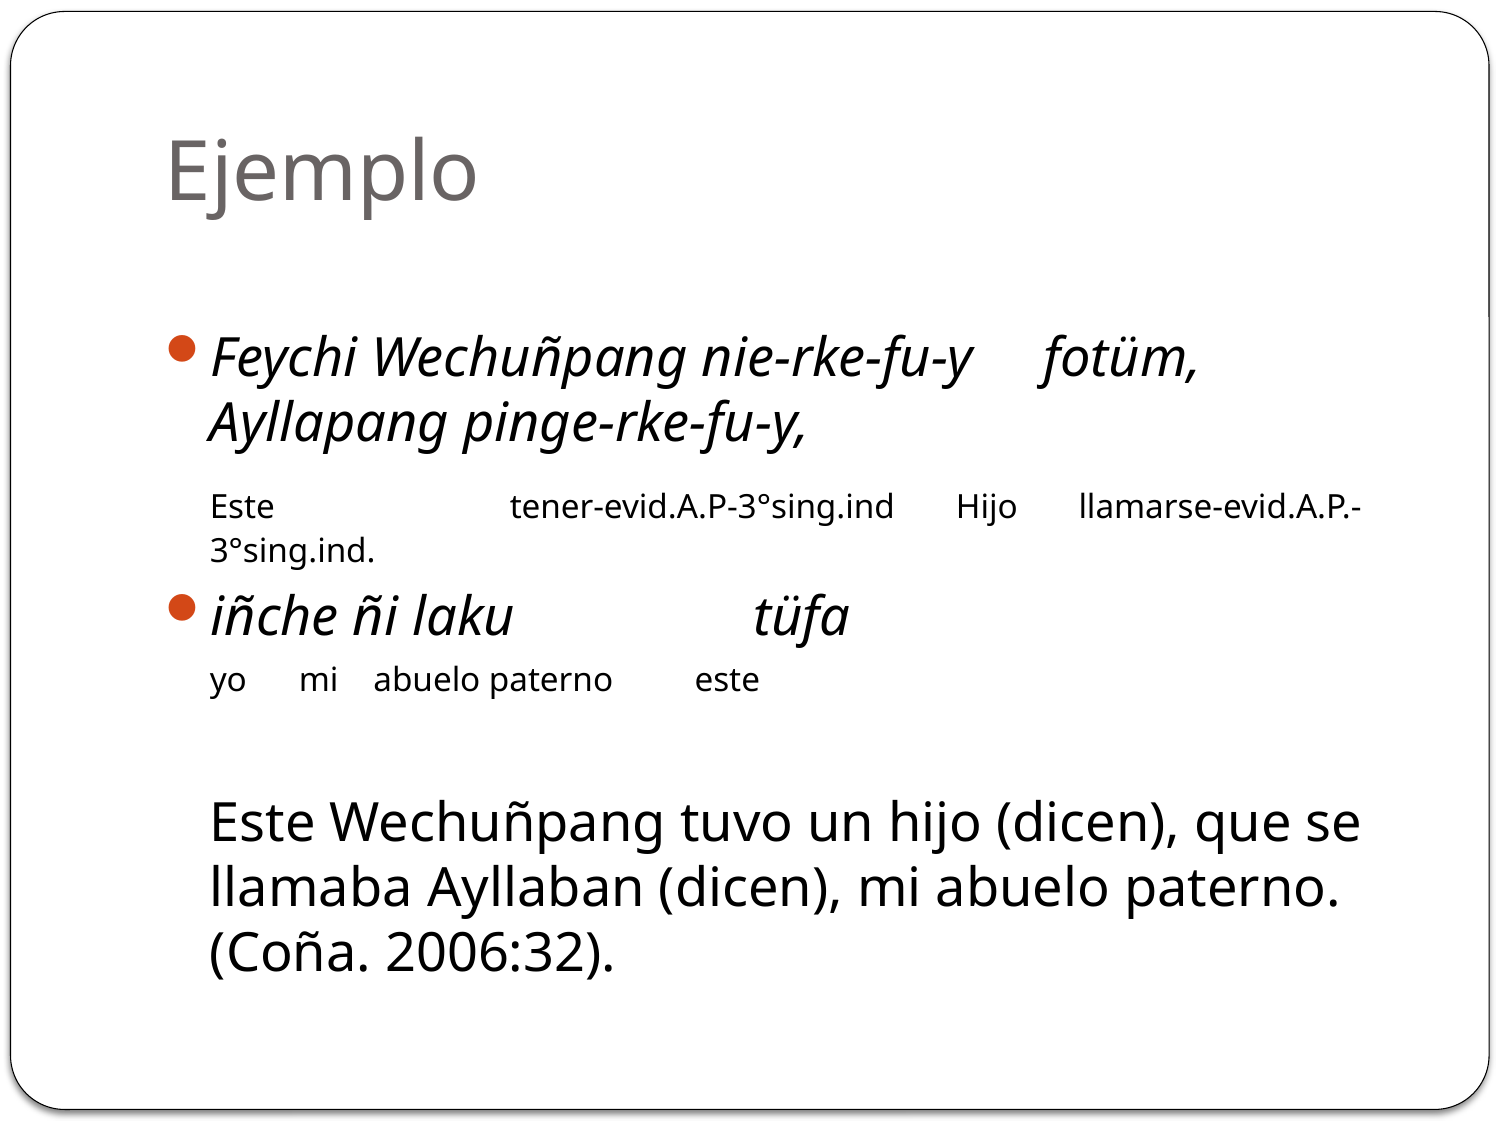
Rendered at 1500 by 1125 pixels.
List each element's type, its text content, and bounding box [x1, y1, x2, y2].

list Feychi Wechuñpang nie-rke-fu-y fotüm, Ayllapang pinge-rke-fu-y, Este tener-evid.A.P-3°sing.ind Hijo llamarse-evid.A.P.-3°sing.ind. iñche ñi laku tüfa yo mi abuelo paterno este Este Wechuñpang tuvo un hijo (dicen), que se llamaba Ayllaban (dicen), mi abuelo paterno. (Coña. 2006:32). [150, 237, 1425, 988]
title Ejemplo [150, 45, 1425, 233]
